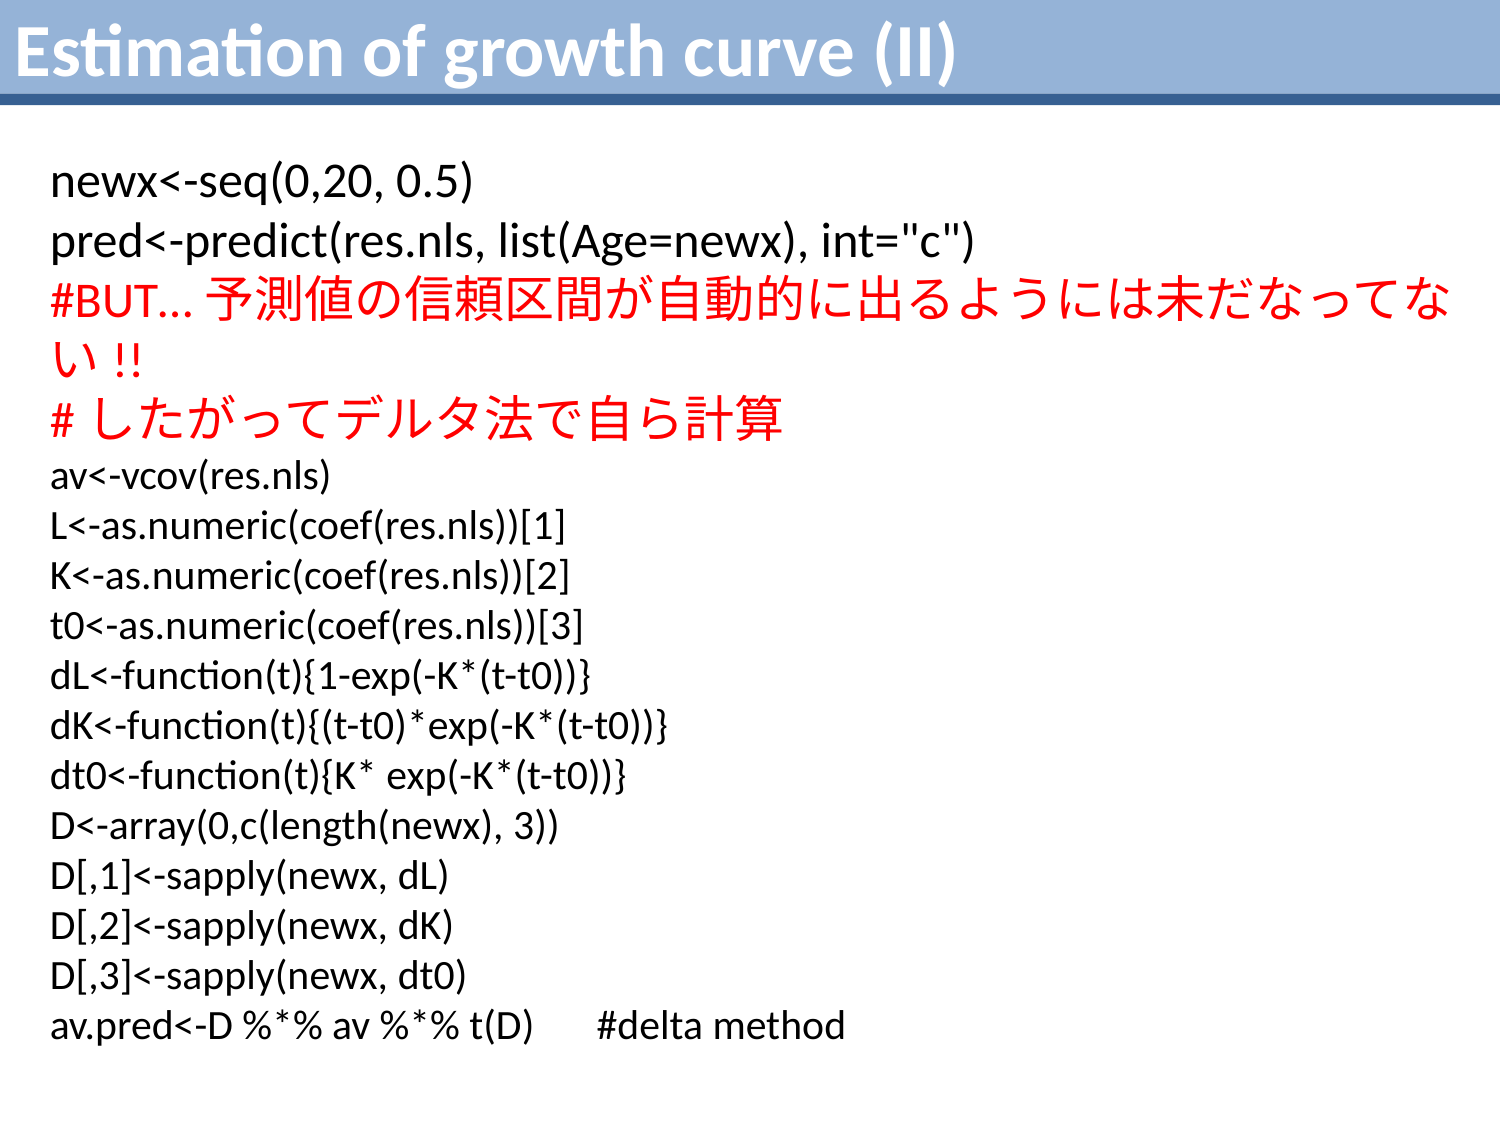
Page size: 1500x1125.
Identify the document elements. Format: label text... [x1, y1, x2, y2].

text_box newx<-seq(0,20, 0.5) pred<-predict(res.nls, list(Age=newx), int="c") #BUT…予測値の信頼区間が自動的に出るようには未だなってない!! #したがってデルタ法で自ら計算 av<-vcov(res.nls) L<-as.numeric(coef(res.nls))[1] K<-as.numeric(coef(res.nls))[2] t0<-as.numeric(coef(res.nls))[3] dL<-function(t){1-exp(-K*(t-t0))} dK<-function(t){(t-t0)*exp(-K*(t-t0))} dt0<-function(t){K* exp(-K*(t-t0))} D<-array(0,c(length(newx), 3)) D[,1]<-sapply(newx, dL) D[,2]<-sapply(newx, dK) D[,3]<-sapply(newx, dt0) av.pred<-D %*% av %*% t(D) #delta method [35, 140, 1477, 1056]
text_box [0, 0, 1500, 106]
